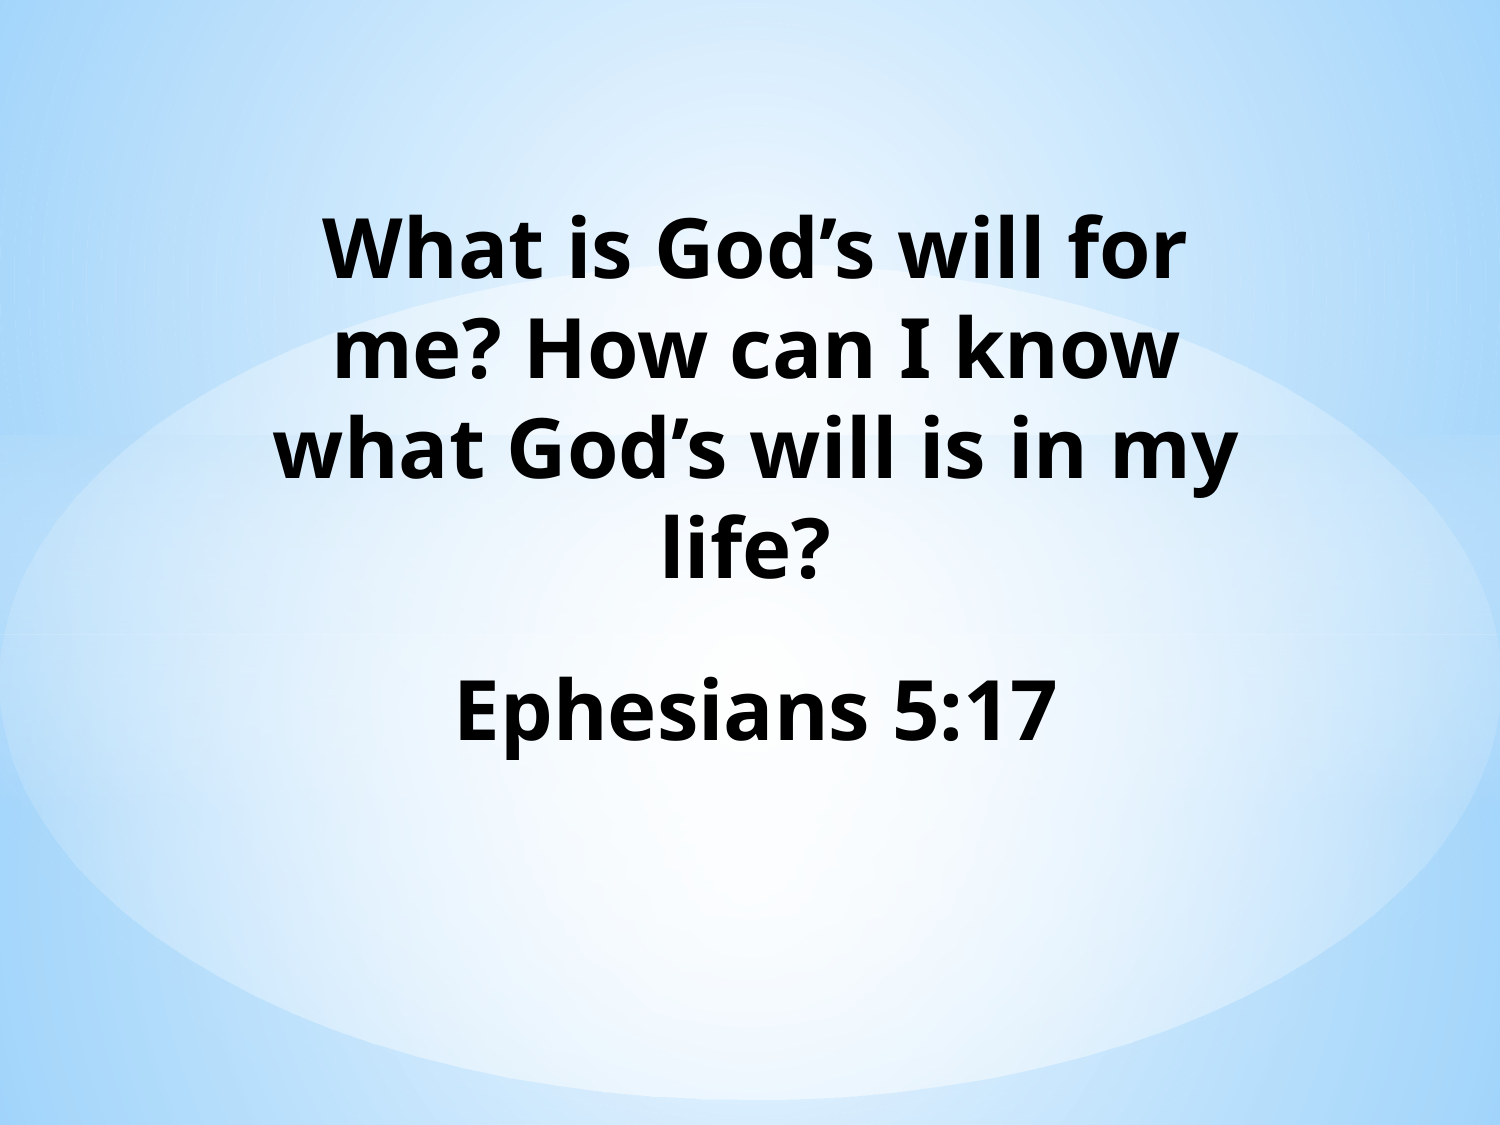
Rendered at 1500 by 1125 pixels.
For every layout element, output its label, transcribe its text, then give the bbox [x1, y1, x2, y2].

text_box What is God’s will for me? How can I know what God’s will is in my life? [237, 187, 1275, 603]
text_box Ephesians 5:17 [399, 650, 1113, 765]
